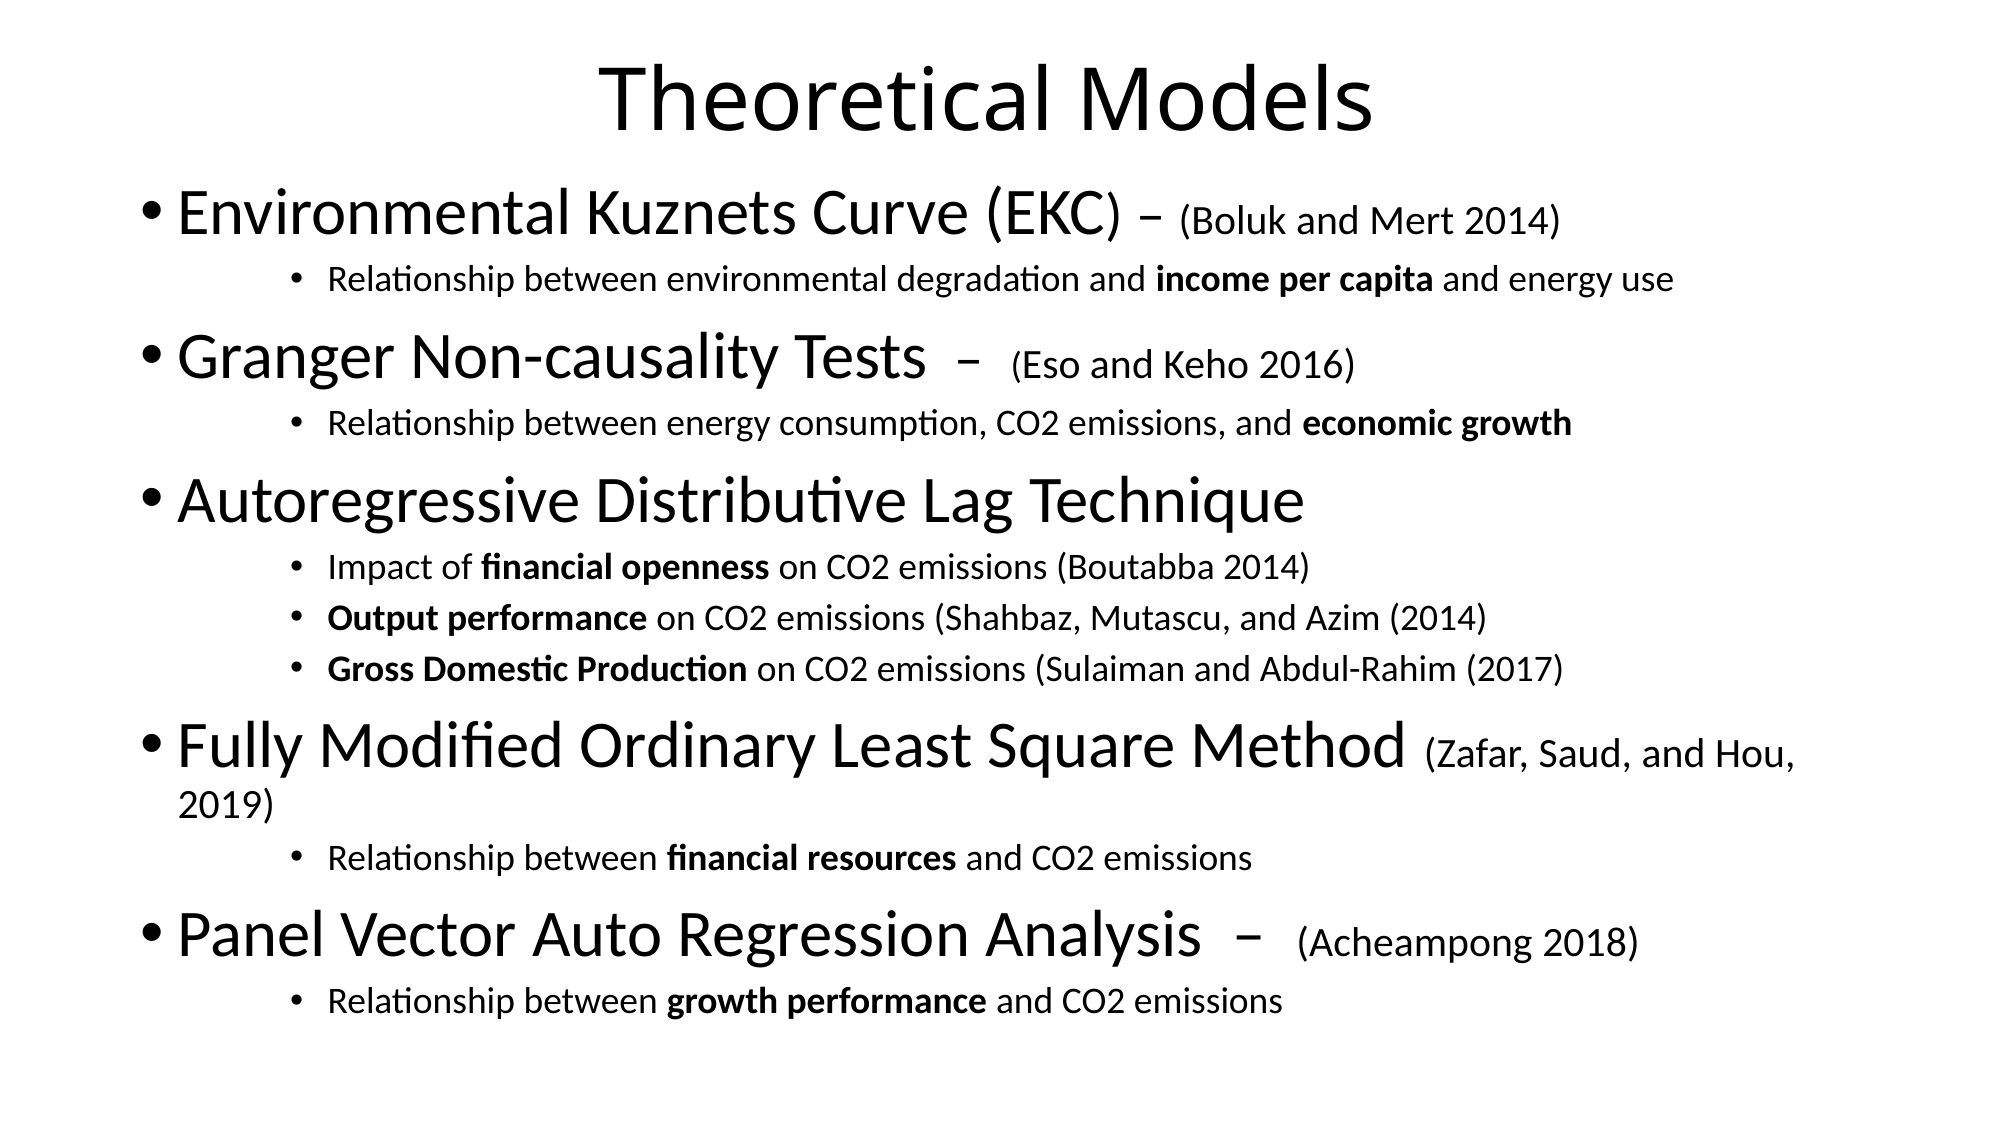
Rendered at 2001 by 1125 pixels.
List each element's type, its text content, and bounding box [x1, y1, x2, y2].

list Environmental Kuznets Curve (EKC) – (Boluk and Mert 2014) Relationship between environmental degradation and income per capita and energy use Granger Non-causality Tests – (Eso and Keho 2016) Relationship between energy consumption, CO2 emissions, and economic growth Autoregressive Distributive Lag Technique Impact of financial openness on CO2 emissions (Boutabba 2014) Output performance on CO2 emissions (Shahbaz, Mutascu, and Azim (2014) Gross Domestic Production on CO2 emissions (Sulaiman and Abdul-Rahim (2017) Fully Modified Ordinary Least Square Method (Zafar, Saud, and Hou, 2019) Relationship between financial resources and CO2 emissions Panel Vector Auto Regression Analysis – (Acheampong 2018) Relationship between growth performance and CO2 emissions [125, 169, 1850, 1077]
title Theoretical Models [125, 47, 1850, 158]
